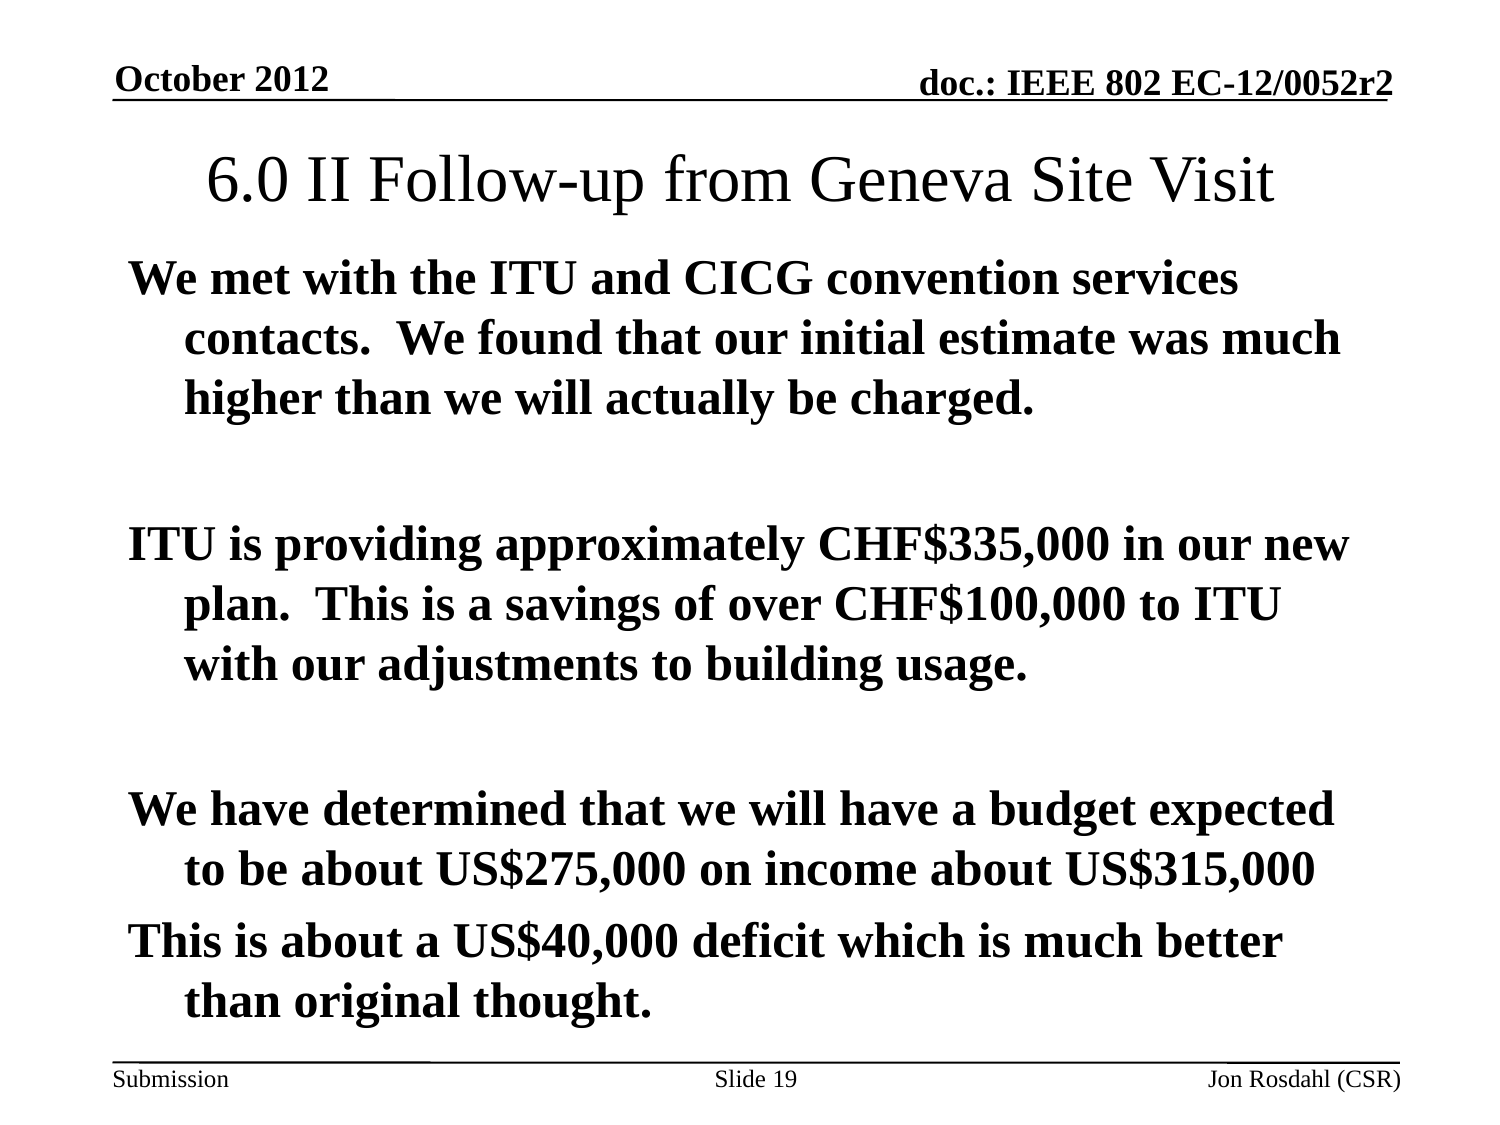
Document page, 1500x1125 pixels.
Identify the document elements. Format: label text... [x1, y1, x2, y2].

list We met with the ITU and CICG convention services contacts. We found that our initial estimate was much higher than we will actually be charged. ITU is providing approximately CHF$335,000 in our new plan. This is a savings of over CHF$100,000 to ITU with our adjustments to building usage. We have determined that we will have a budget expected to be about US$275,000 on income about US$315,000 This is about a US$40,000 deficit which is much better than original thought. [112, 237, 1388, 1051]
slide_number Slide 19 [712, 1061, 800, 1123]
title 6.0 II Follow-up from Geneva Site Visit [112, 112, 1388, 237]
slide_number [114, 54, 423, 100]
footer Jon Rosdahl (CSR) [878, 1061, 1402, 1093]
